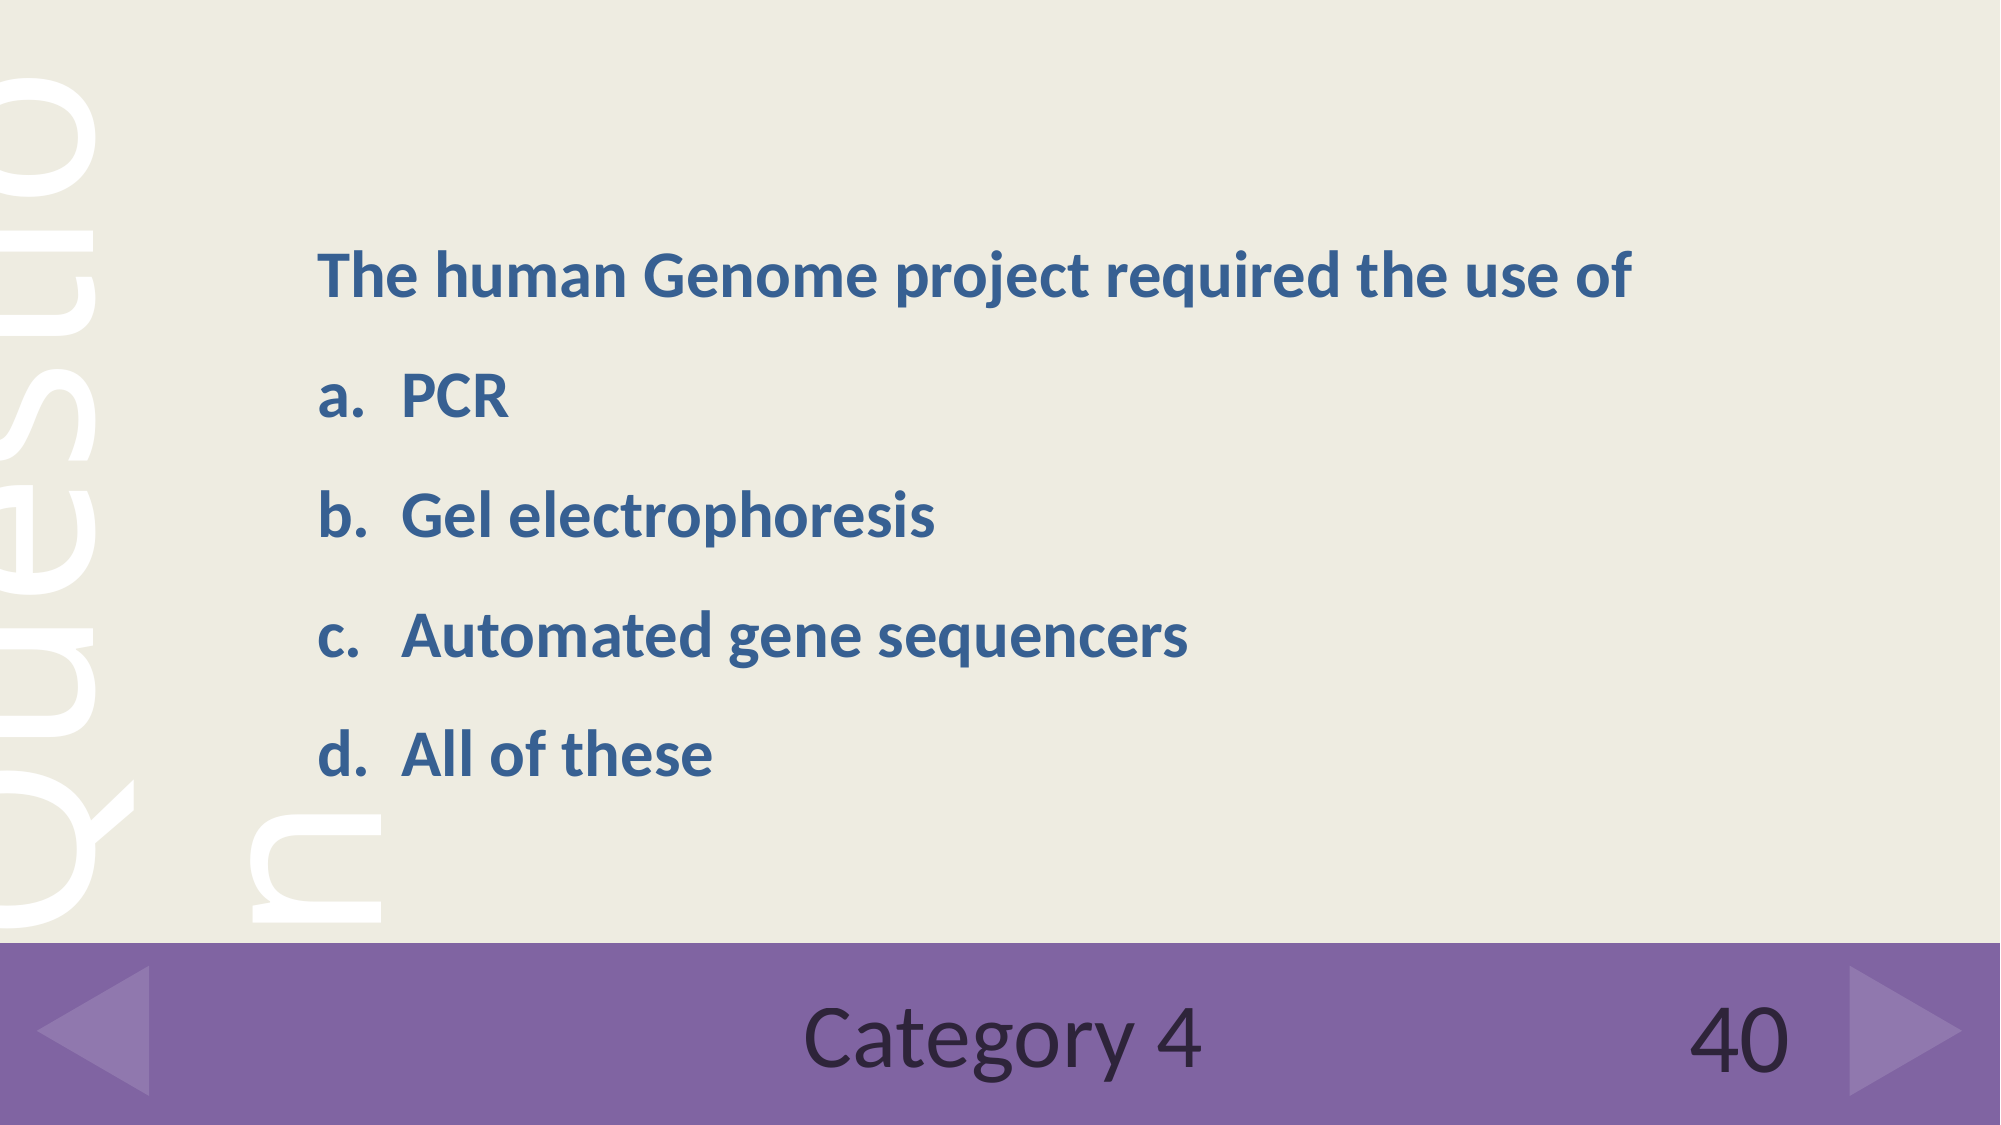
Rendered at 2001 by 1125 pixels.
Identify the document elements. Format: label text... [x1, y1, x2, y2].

title Category 4 [103, 937, 1904, 1125]
list The human Genome project required the use of PCR Gel electrophoresis Automated gene sequencers All of these [302, 161, 1889, 820]
